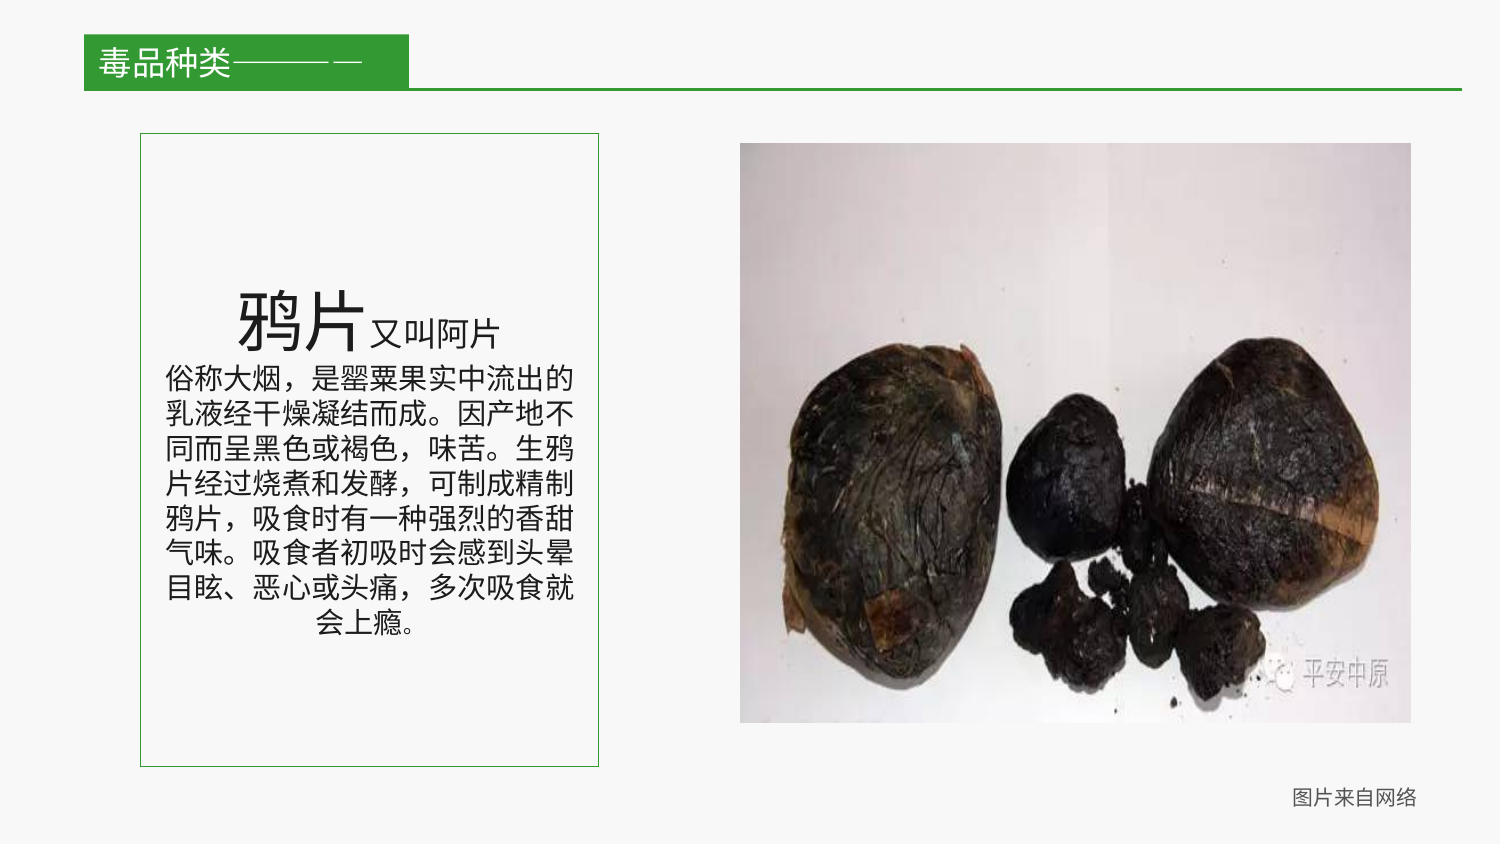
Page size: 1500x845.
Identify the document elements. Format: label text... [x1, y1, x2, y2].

text_box 毒品种类———— [84, 34, 409, 88]
text_box 图片来自网络 [1277, 776, 1432, 817]
picture [739, 143, 1412, 724]
text_box 鸦片又叫阿片 俗称大烟，是罂粟果实中流出的乳液经干燥凝结而成。因产地不同而呈黑色或褐色，味苦。生鸦片经过烧煮和发酵，可制成精制鸦片，吸食时有一种强烈的香甜气味。吸食者初吸时会感到头晕目眩、恶心或头痛，多次吸食就会上瘾。 [140, 133, 599, 767]
